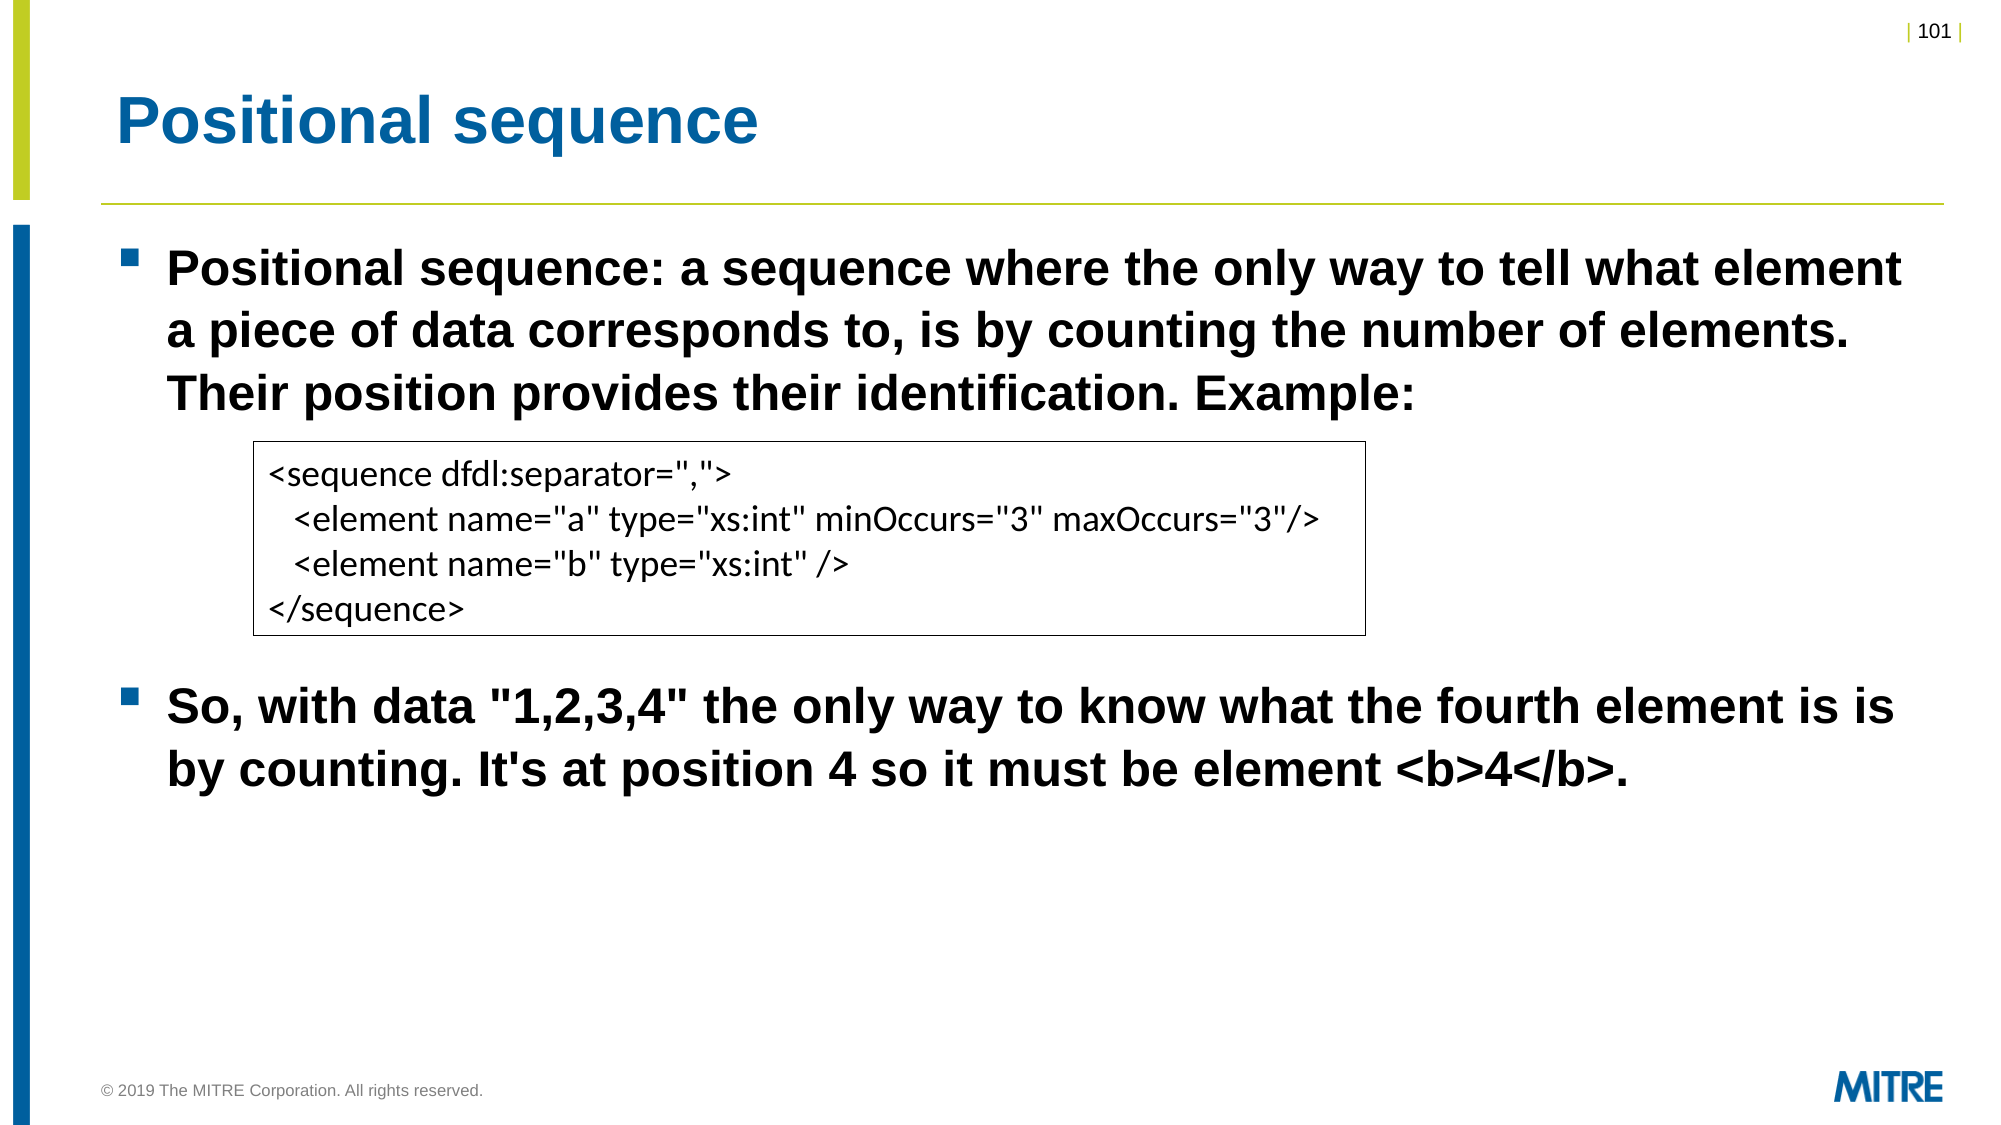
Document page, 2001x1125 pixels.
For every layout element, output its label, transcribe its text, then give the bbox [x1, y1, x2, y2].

text_box <sequence dfdl:separator=","> <element name="a" type="xs:int" minOccurs="3" maxOccurs="3"/> <element name="b" type="xs:int" /> </sequence> [253, 441, 1366, 636]
text_box So, with data "1,2,3,4" the only way to know what the fourth element is is by counting. It's at position 4 so it must be element <b>4</b>. [101, 663, 1945, 887]
picture [1834, 1068, 1945, 1109]
list Positional sequence: a sequence where the only way to tell what element a piece of data corresponds to, is by counting the number of elements. Their position provides their identification. Example: [101, 224, 1945, 448]
title Positional sequence [101, 60, 1945, 184]
footer © 2019 The MITRE Corporation. All rights reserved. [101, 1069, 1338, 1110]
